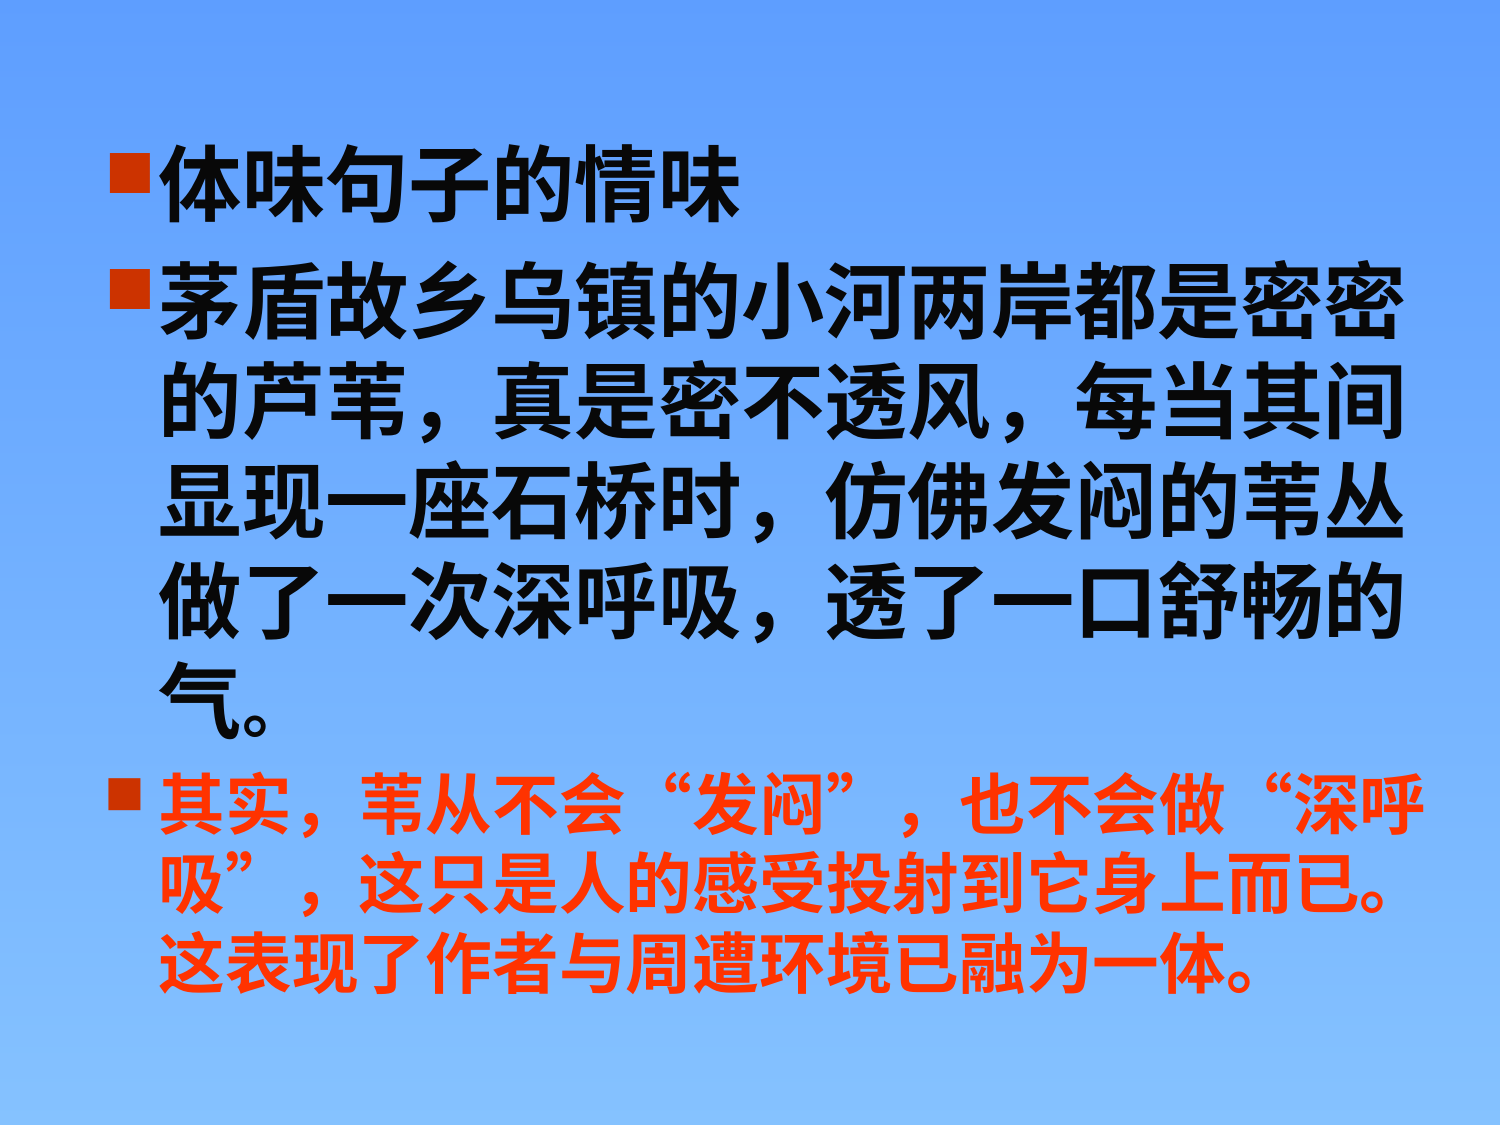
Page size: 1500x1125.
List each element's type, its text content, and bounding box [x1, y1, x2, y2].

list 体味句子的情味 茅盾故乡乌镇的小河两岸都是密密的芦苇，真是密不透风，每当其间显现一座石桥时，仿佛发闷的苇丛做了一次深呼吸，透了一口舒畅的气。 其实，苇从不会“发闷”，也不会做“深呼吸”，这只是人的感受投射到它身上而已。这表现了作者与周遭环境已融为一体。 [87, 125, 1450, 1038]
